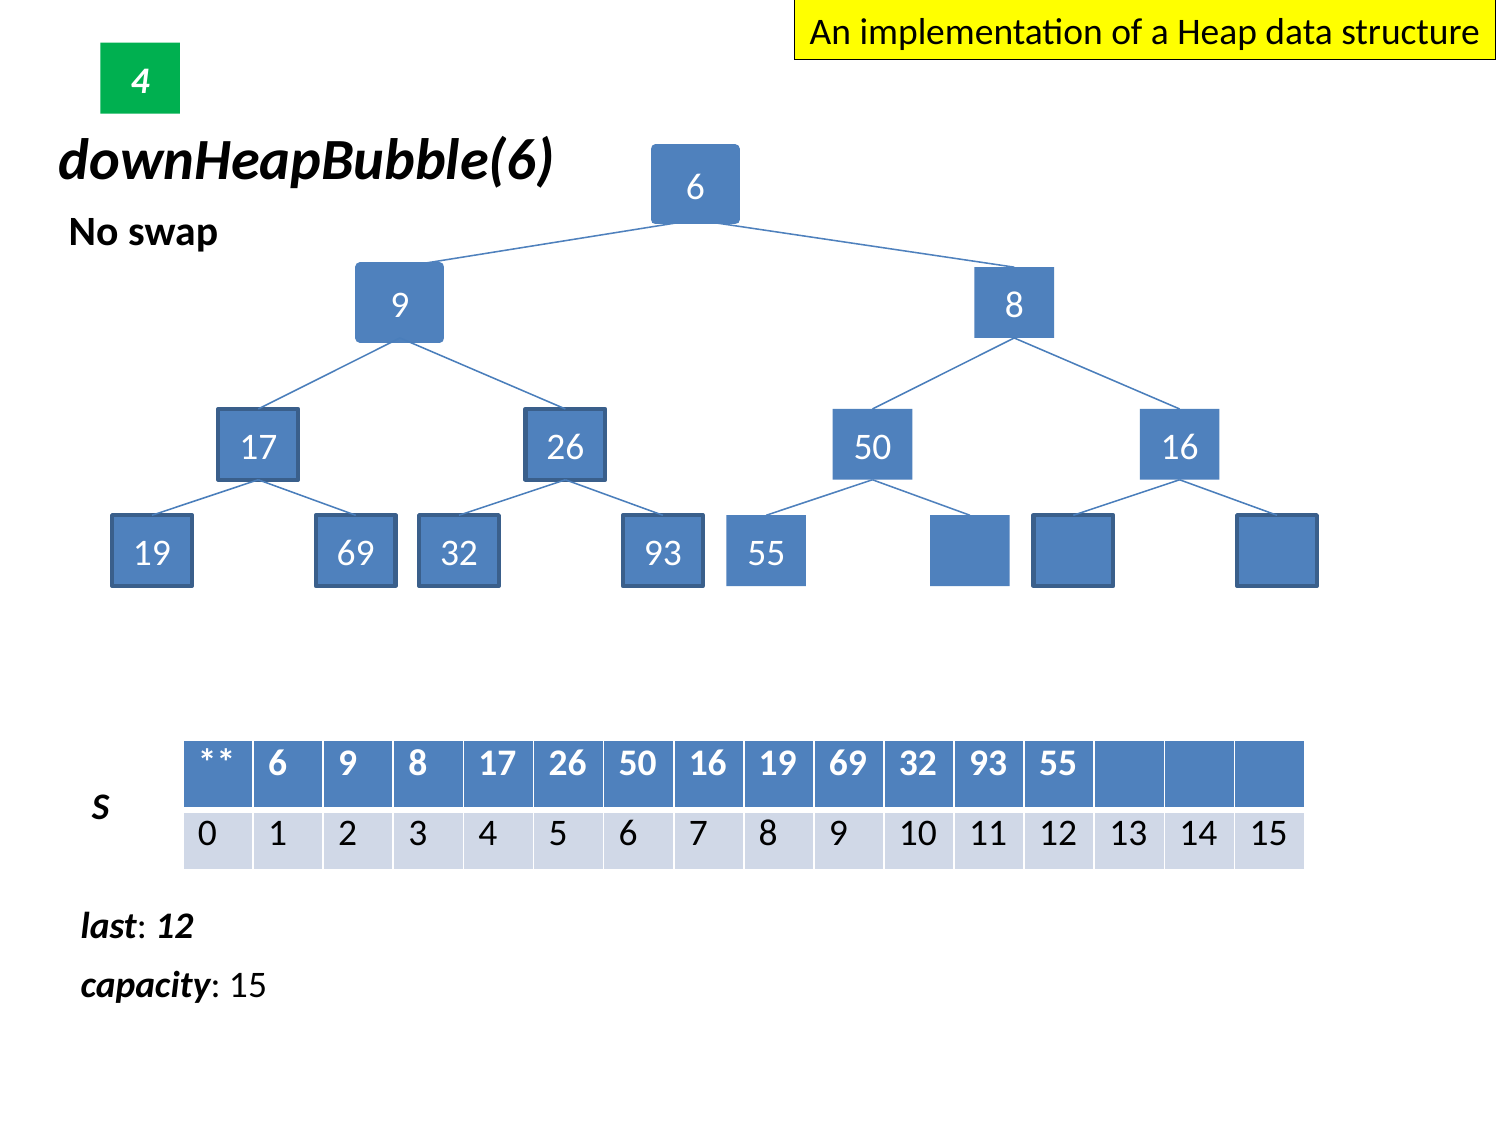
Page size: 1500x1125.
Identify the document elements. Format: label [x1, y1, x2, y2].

table_cell [1235, 813, 1304, 869]
text_box [77, 775, 125, 835]
table_cell [955, 813, 1023, 869]
table_cell [675, 813, 743, 869]
table_header [464, 741, 533, 807]
table_header [324, 741, 392, 807]
table_header [534, 741, 603, 807]
text_box [794, 0, 1496, 60]
table_cell [885, 813, 953, 869]
table_cell [1095, 813, 1164, 869]
table_header [604, 741, 673, 807]
table_header [885, 741, 953, 807]
table_header [815, 741, 883, 807]
table_header [394, 741, 463, 807]
table_header [1025, 741, 1093, 807]
table_header [1095, 741, 1164, 807]
table_cell [1165, 813, 1234, 869]
table_cell [534, 813, 603, 869]
table_header [254, 741, 322, 807]
table_cell [1025, 813, 1093, 869]
table_cell [745, 813, 813, 869]
table_header [675, 741, 743, 807]
table_cell [254, 813, 322, 869]
table_cell [815, 813, 883, 869]
table_cell [394, 813, 463, 869]
text_box [65, 893, 283, 1012]
table_cell [464, 813, 533, 869]
table_header [745, 741, 813, 807]
table_header [1235, 741, 1304, 807]
table_header [1165, 741, 1234, 807]
table_cell [324, 813, 392, 869]
table_header [184, 741, 252, 807]
table_cell [604, 813, 673, 869]
table_header [955, 741, 1023, 807]
text_box [44, 41, 1318, 587]
table_cell [184, 813, 252, 869]
